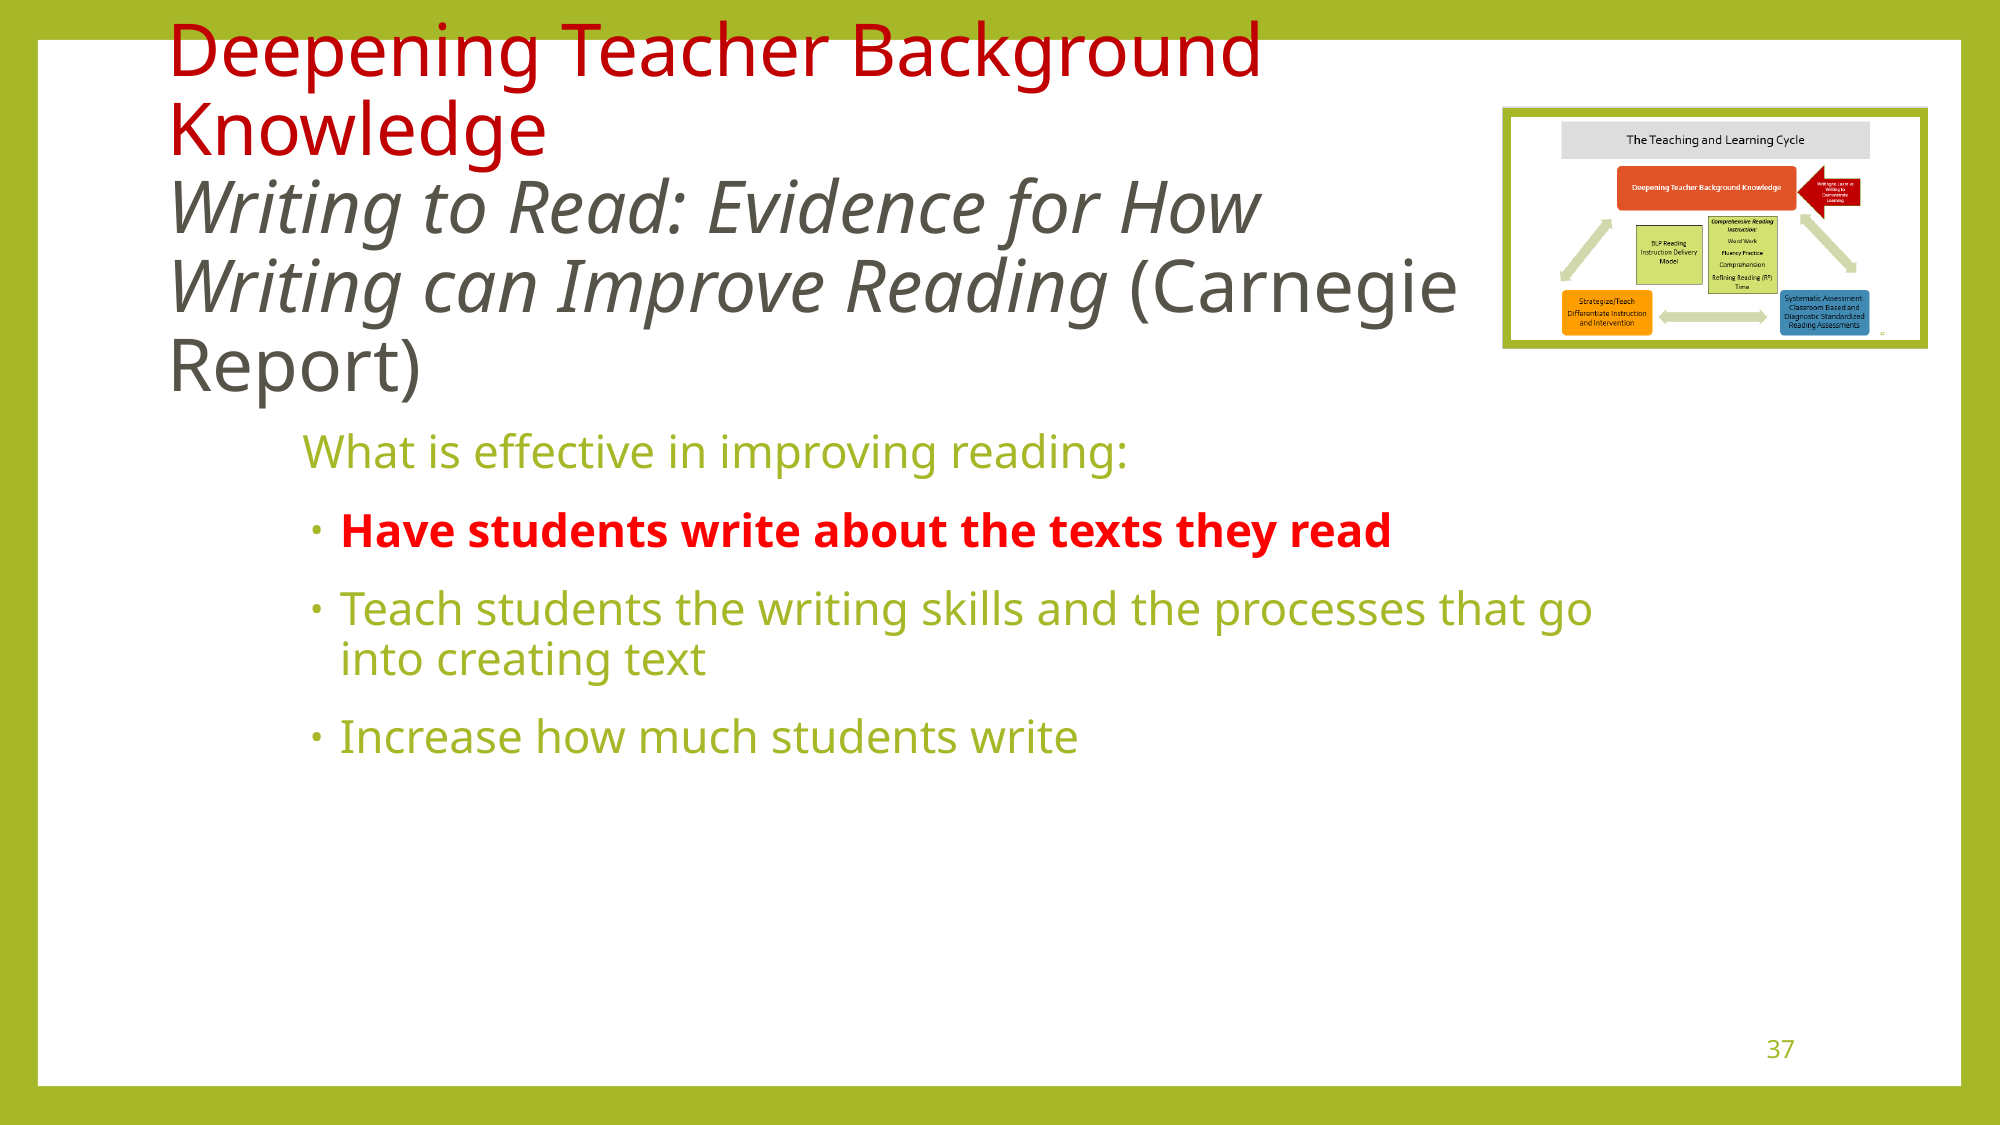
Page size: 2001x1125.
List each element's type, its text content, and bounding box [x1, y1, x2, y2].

list What is effective in improving reading: Have students write about the texts they read Teach students the writing skills and the processes that go into creating text Increase how much students write [287, 337, 1675, 1103]
slide_number 37 [1530, 1020, 1811, 1081]
picture [1501, 106, 1928, 349]
title Deepening Teacher Background Knowledge Writing to Read: Evidence for How Writing can Improve Reading (Carnegie Report) [152, 82, 1503, 338]
